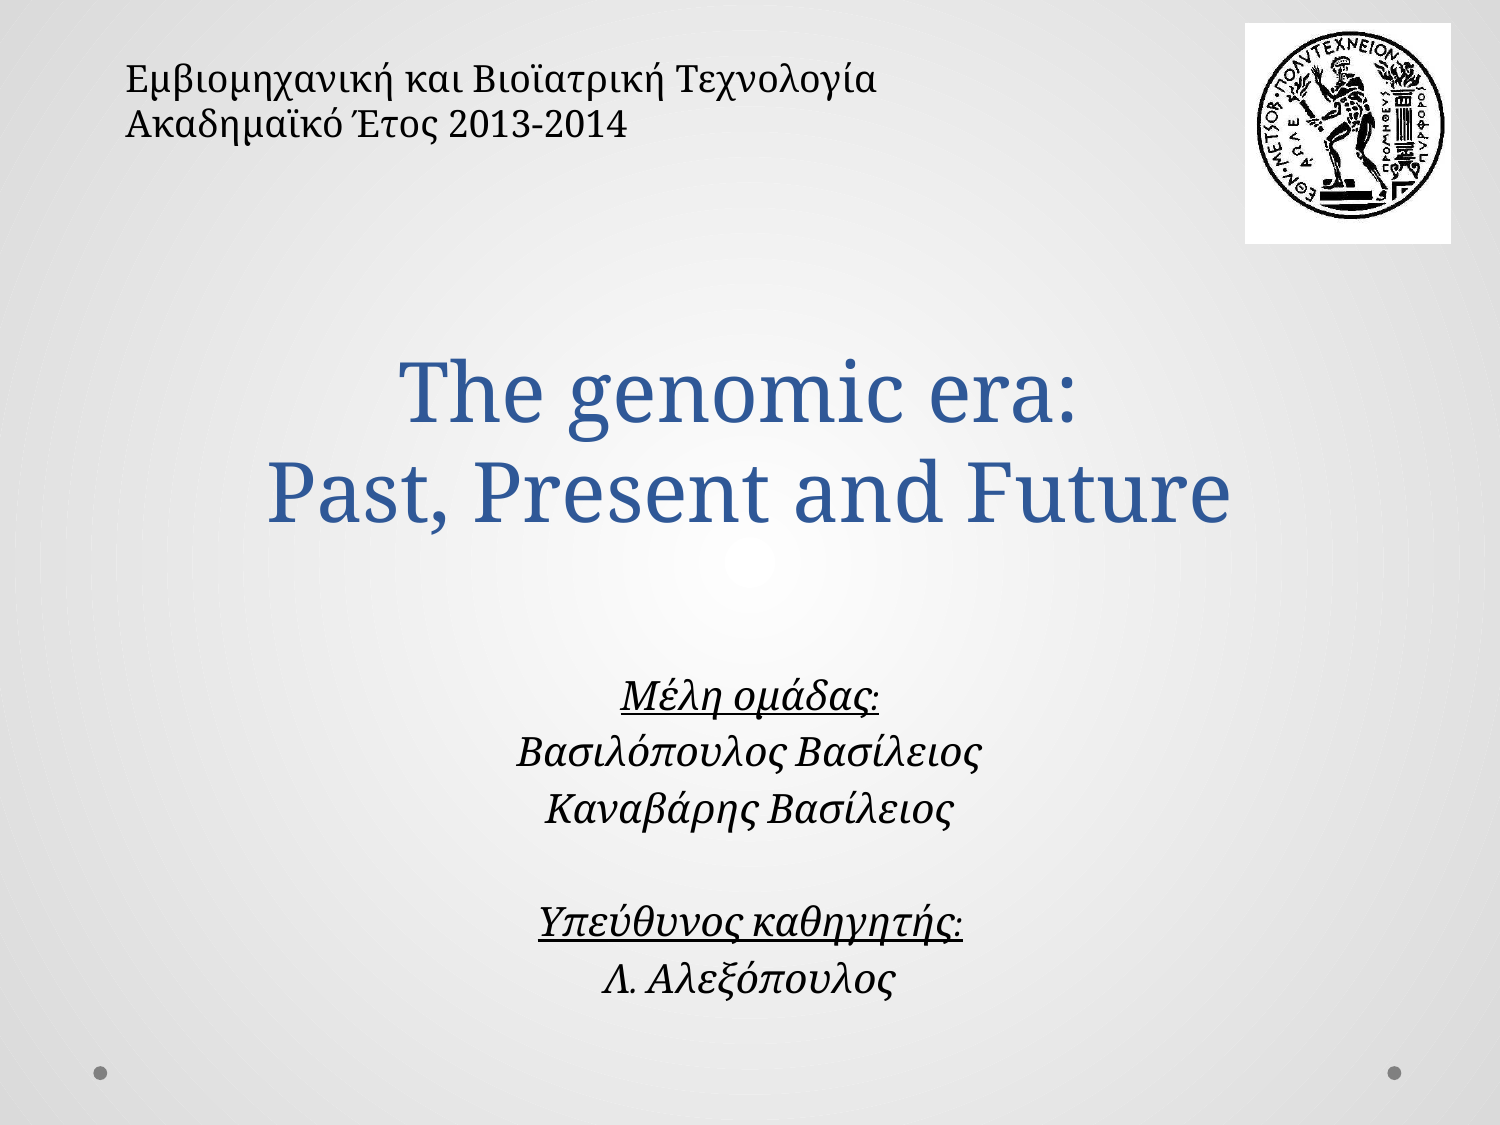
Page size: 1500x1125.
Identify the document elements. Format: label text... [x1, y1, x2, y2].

picture [1245, 23, 1451, 244]
subtitle Μέλη ομάδας: Βασιλόπουλος Βασίλειος Καναβάρης Βασίλειος Υπεύθυνος καθηγητής: Λ. Αλεξόπουλος [225, 662, 1275, 1013]
title The genomic era: Past, Present and Future [112, 268, 1388, 547]
text_box Εμβιομηχανική και Βιοϊατρική Τεχνολογία Ακαδημαϊκό Έτος 2013-2014 [110, 47, 893, 153]
